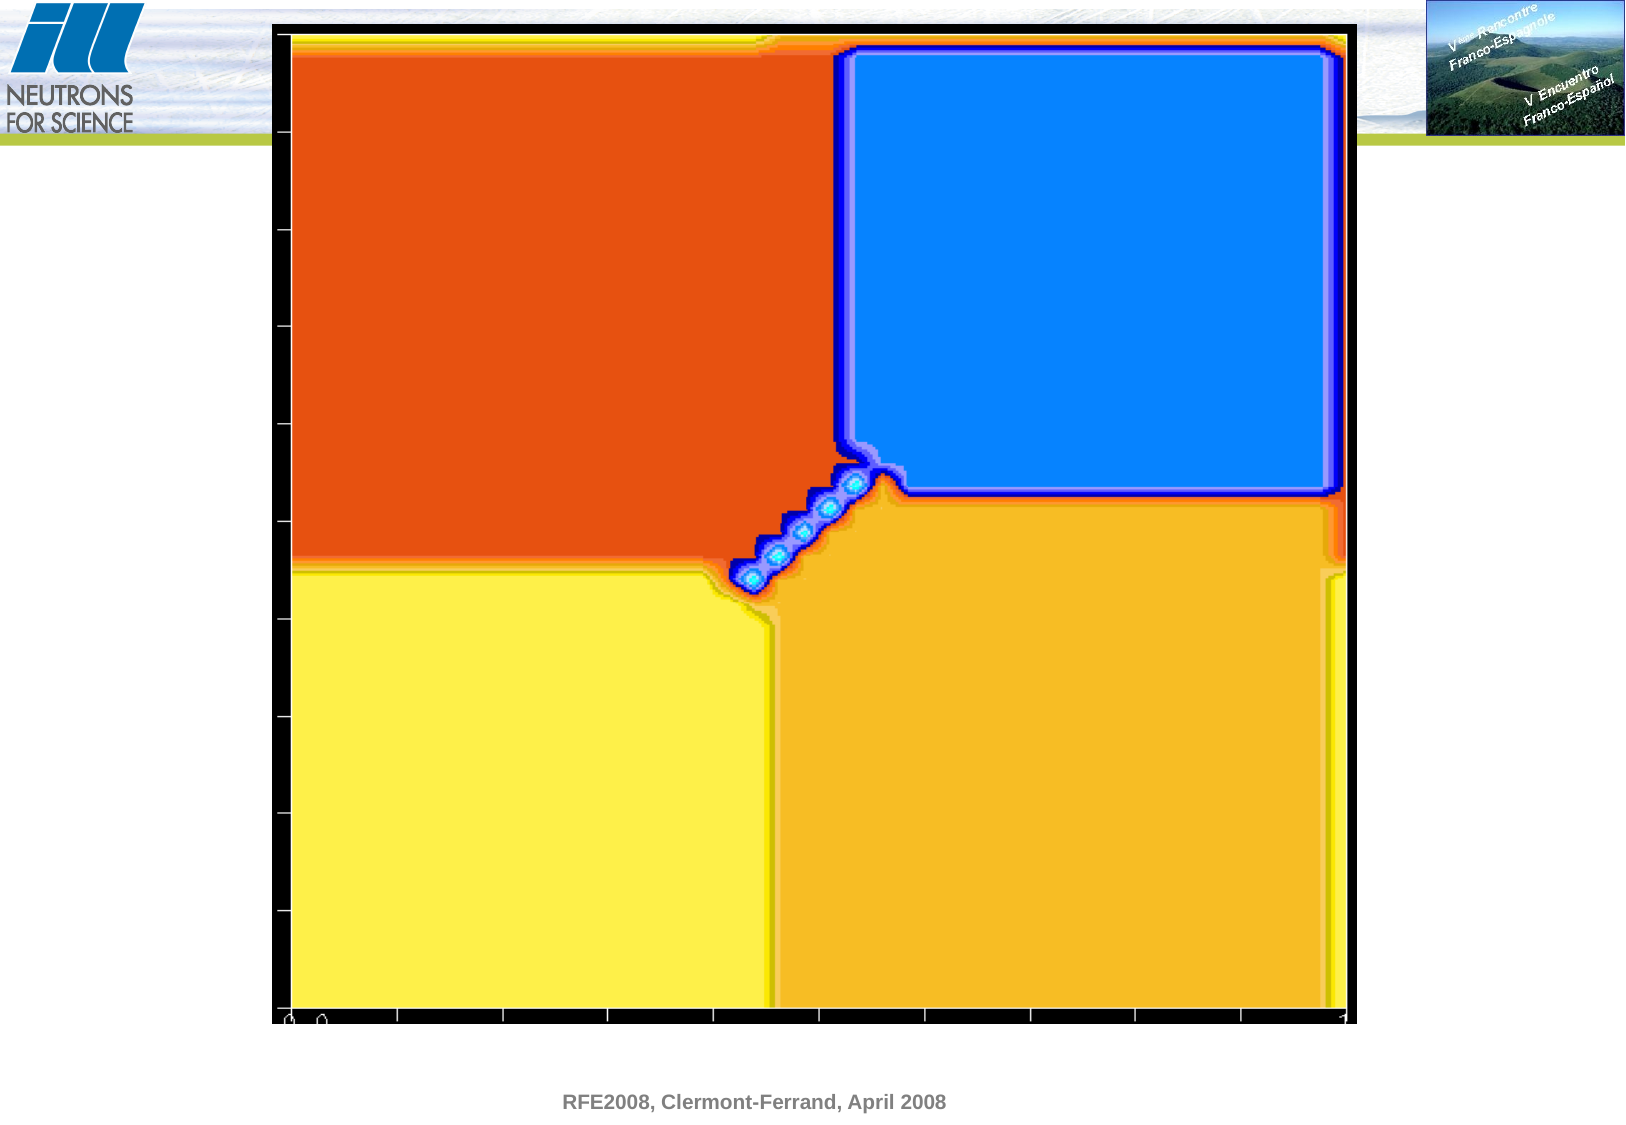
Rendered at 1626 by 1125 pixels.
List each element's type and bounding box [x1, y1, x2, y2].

text_box [272, 23, 1357, 1024]
picture [0, 0, 1625, 136]
